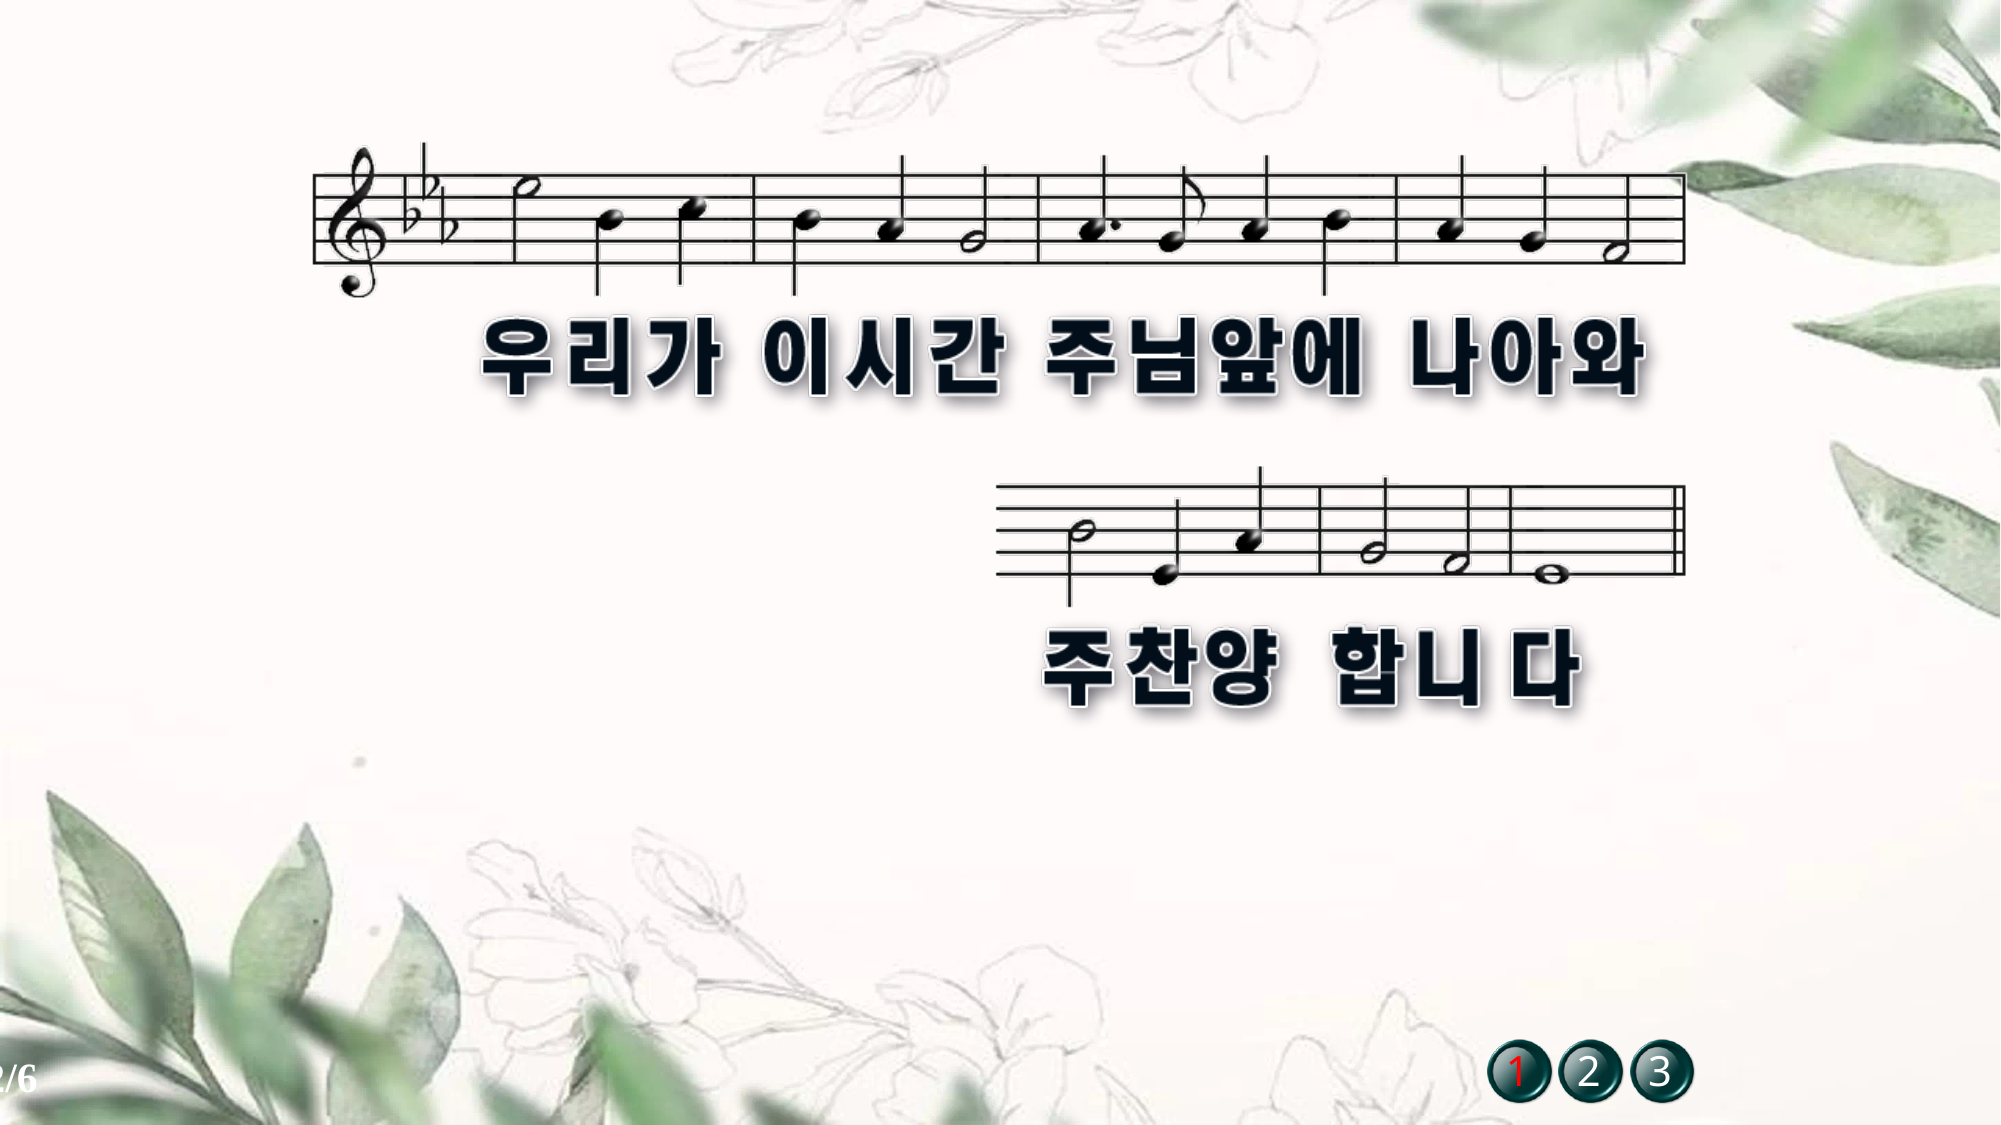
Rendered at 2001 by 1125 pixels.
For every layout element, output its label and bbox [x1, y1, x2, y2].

text_box [1555, 1035, 1626, 1106]
text_box [1484, 1035, 1555, 1106]
text_box [1627, 1035, 1697, 1106]
picture [0, 0, 2001, 1125]
